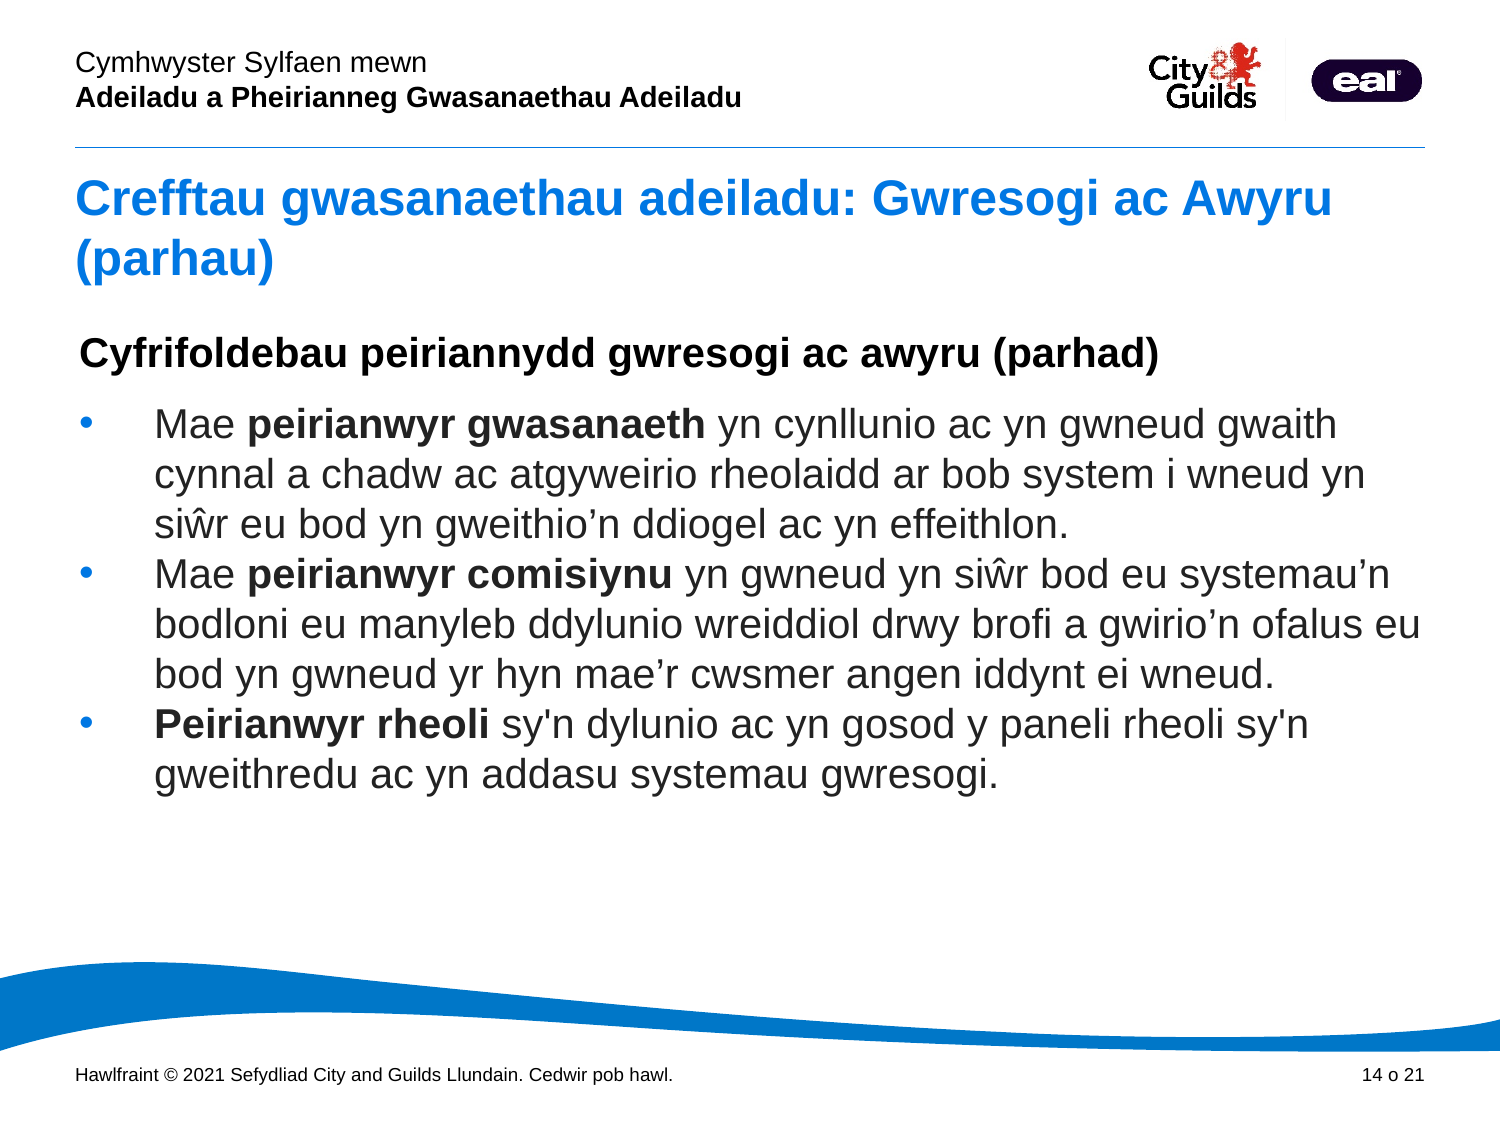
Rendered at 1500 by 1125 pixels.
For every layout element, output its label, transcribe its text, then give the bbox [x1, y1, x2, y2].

list Cyfrifoldebau peiriannydd gwresogi ac awyru (parhad) Mae peirianwyr gwasanaeth yn cynllunio ac yn gwneud gwaith cynnal a chadw ac atgyweirio rheolaidd ar bob system i wneud yn siŵr eu bod yn gweithio’n ddiogel ac yn effeithlon. Mae peirianwyr comisiynu yn gwneud yn siŵr bod eu systemau’n bodloni eu manyleb ddylunio wreiddiol drwy brofi a gwirio’n ofalus eu bod yn gwneud yr hyn mae’r cwsmer angen iddynt ei wneud. Peirianwyr rheoli sy'n dylunio ac yn gosod y paneli rheoli sy'n gweithredu ac yn addasu systemau gwresogi. [78, 326, 1430, 1024]
picture [1149, 38, 1422, 121]
title Crefftau gwasanaethau adeiladu: Gwresogi ac Awyru (parhau) [74, 165, 1426, 229]
